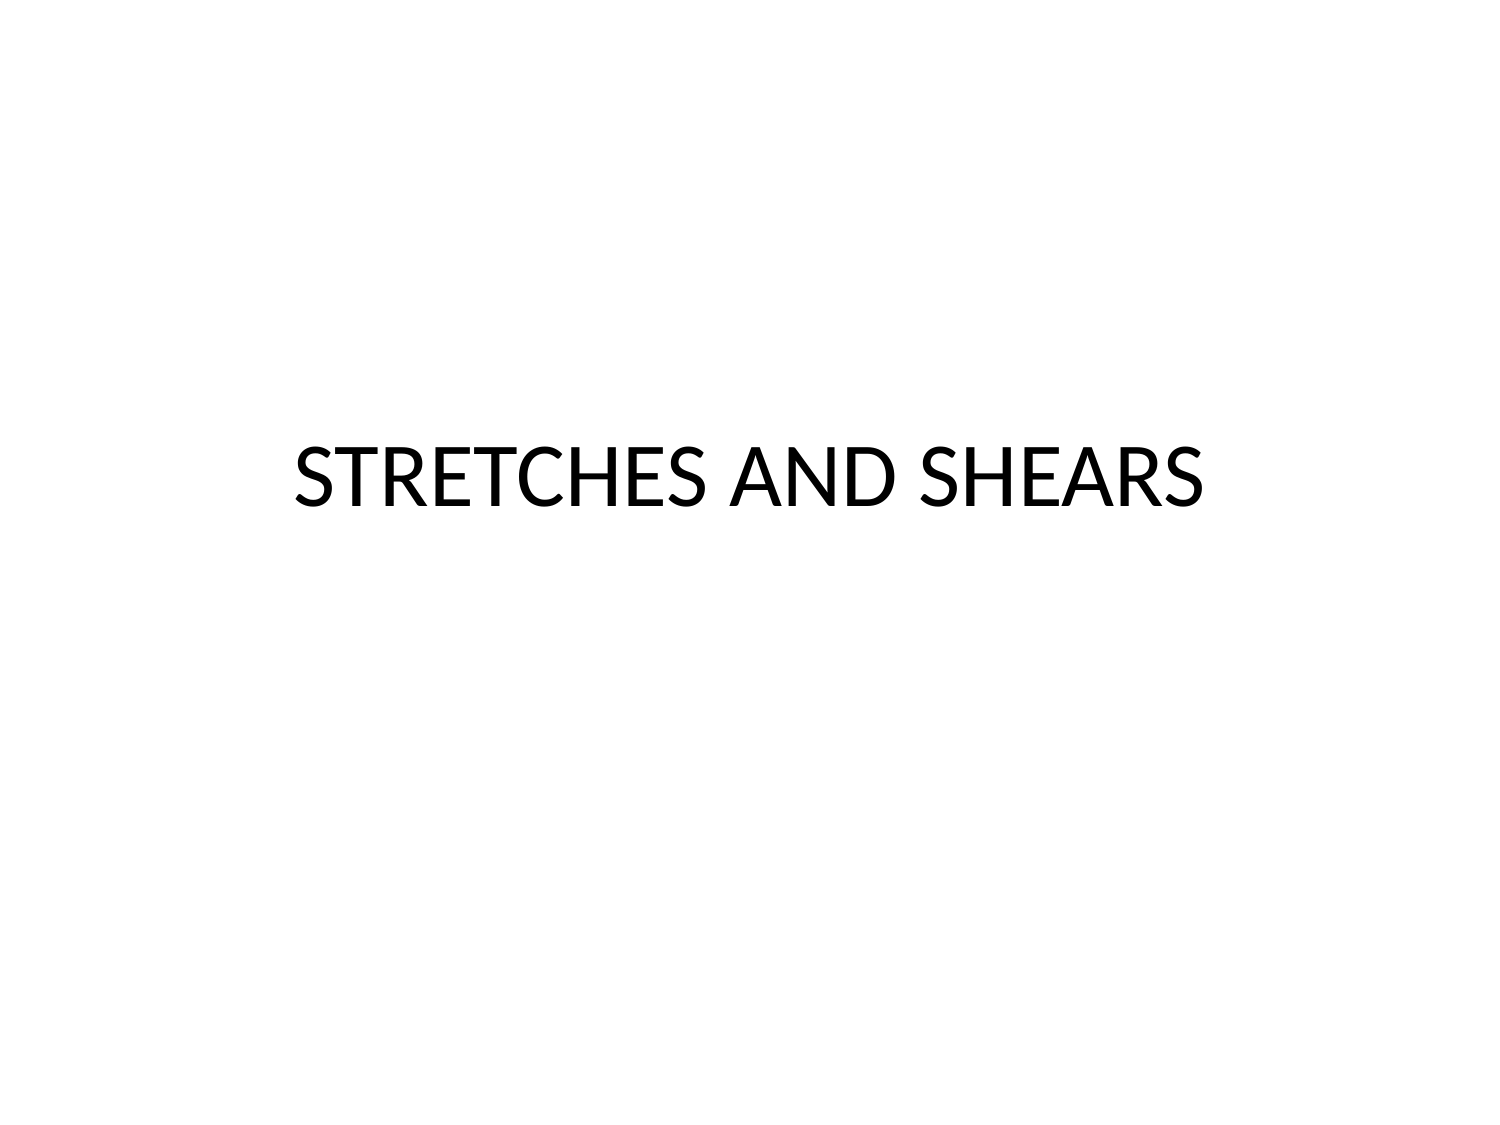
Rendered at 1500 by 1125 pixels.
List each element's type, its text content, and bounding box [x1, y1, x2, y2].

title STRETCHES AND SHEARS [112, 349, 1388, 591]
